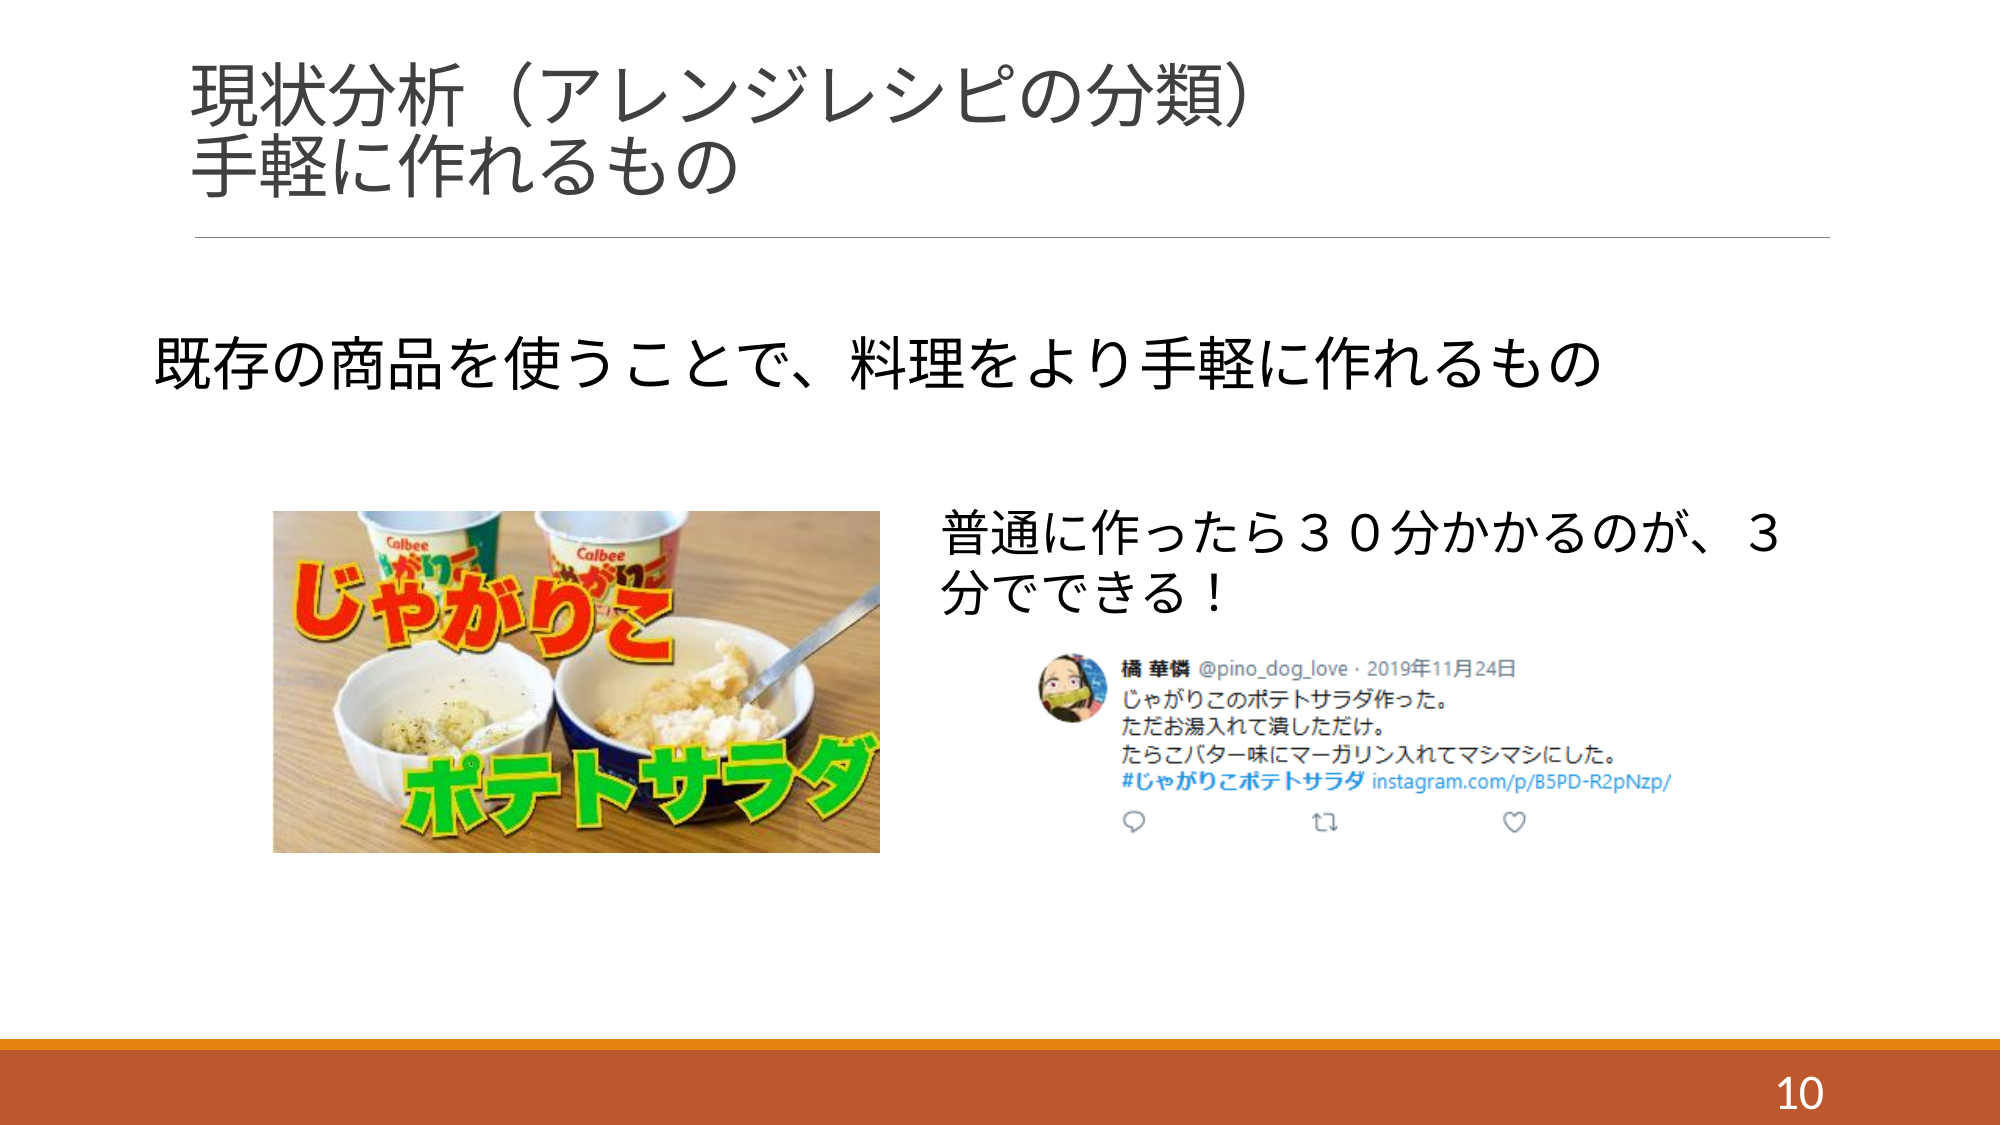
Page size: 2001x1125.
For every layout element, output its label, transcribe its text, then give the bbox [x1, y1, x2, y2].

title 現状分析（アレンジレシピの分類） 手軽に作れるもの [174, 55, 1825, 215]
picture [271, 510, 881, 854]
text_box 既存の商品を使うことで、料理をより手軽に作れるもの [139, 319, 1620, 405]
slide_number 10 [1624, 1059, 1840, 1120]
text_box 普通に作ったら３０分かかるのが、３分でできる！ [925, 494, 1825, 629]
picture [1022, 642, 1671, 840]
